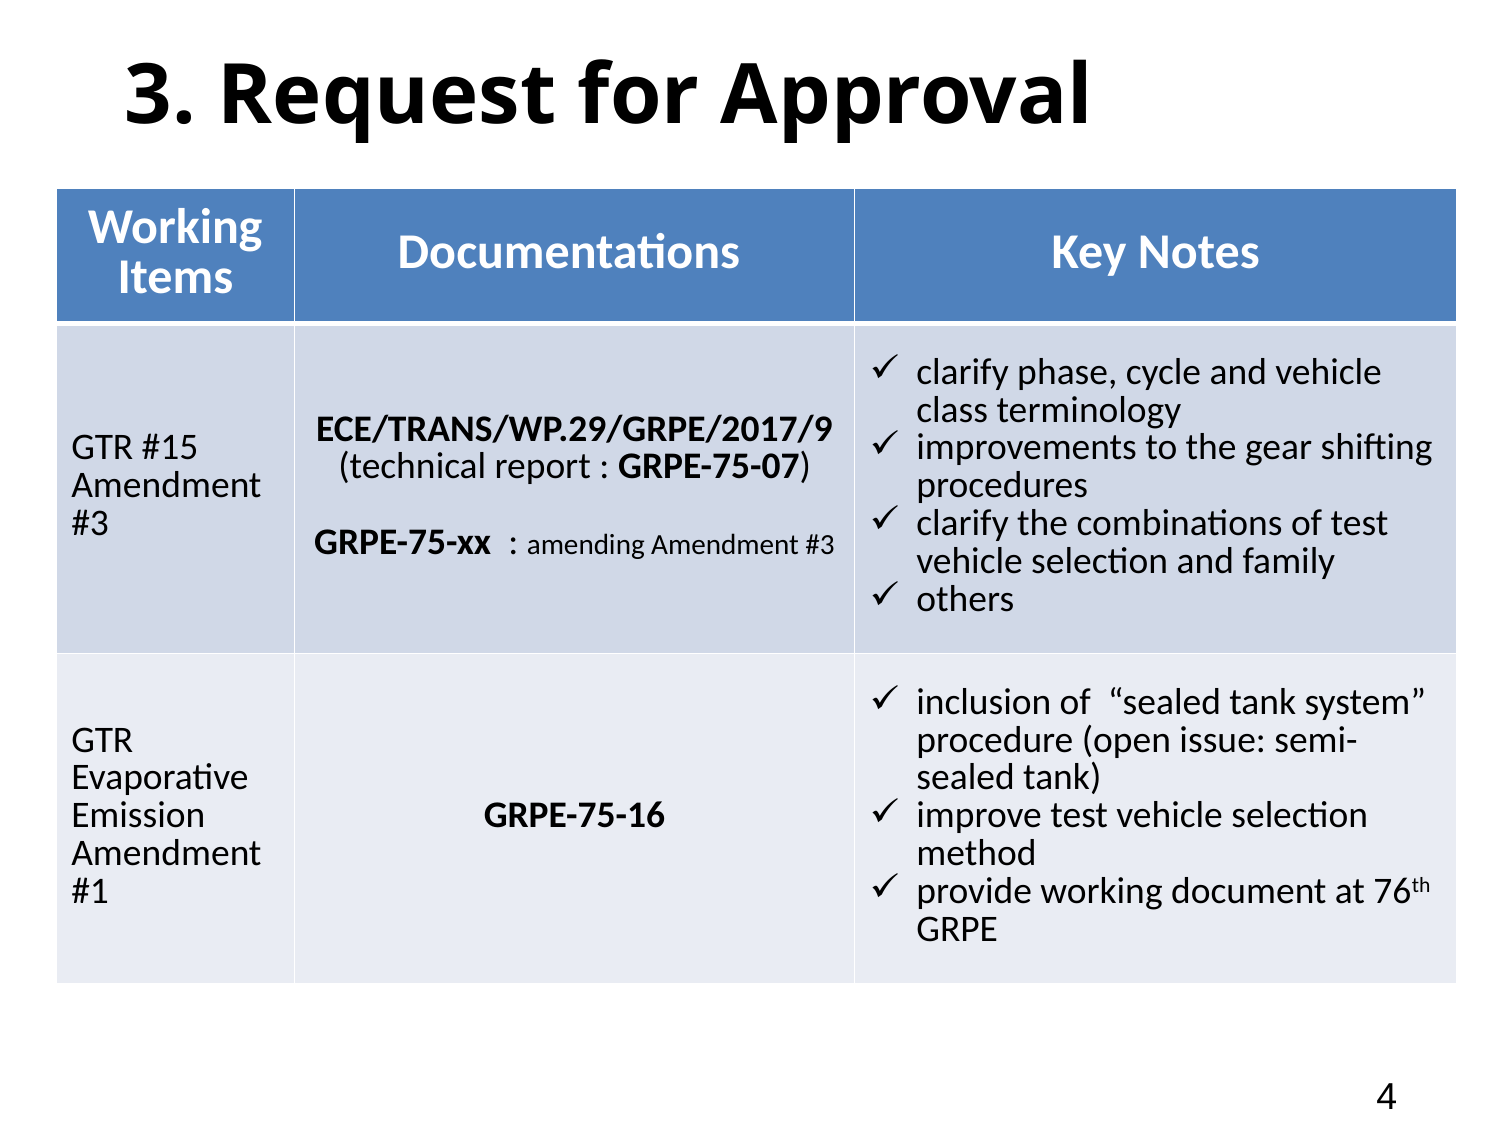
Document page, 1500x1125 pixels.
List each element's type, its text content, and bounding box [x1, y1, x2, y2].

table_header Working Items [57, 189, 294, 321]
table_cell ECE/TRANS/WP.29/GRPE/2017/9 (technical report : GRPE-75-07) GRPE-75-xx : amending Amendment #3 [295, 326, 854, 653]
table_header Documentations [295, 189, 854, 321]
table_cell inclusion of “sealed tank system” procedure (open issue: semi-sealed tank) improve test vehicle selection method provide working document at 76th GRPE [855, 654, 1456, 983]
text_box 3. Request for Approval [109, 33, 1109, 148]
table_cell clarify phase, cycle and vehicle class terminology improvements to the gear shifting procedures clarify the combinations of test vehicle selection and family others [855, 326, 1456, 653]
table_header Key Notes [855, 189, 1456, 321]
table_cell GTR Evaporative Emission Amendment#1 [57, 654, 294, 983]
table_cell GTR #15 Amendment #3 [57, 326, 294, 653]
table_cell GRPE-75-16 [295, 654, 854, 983]
